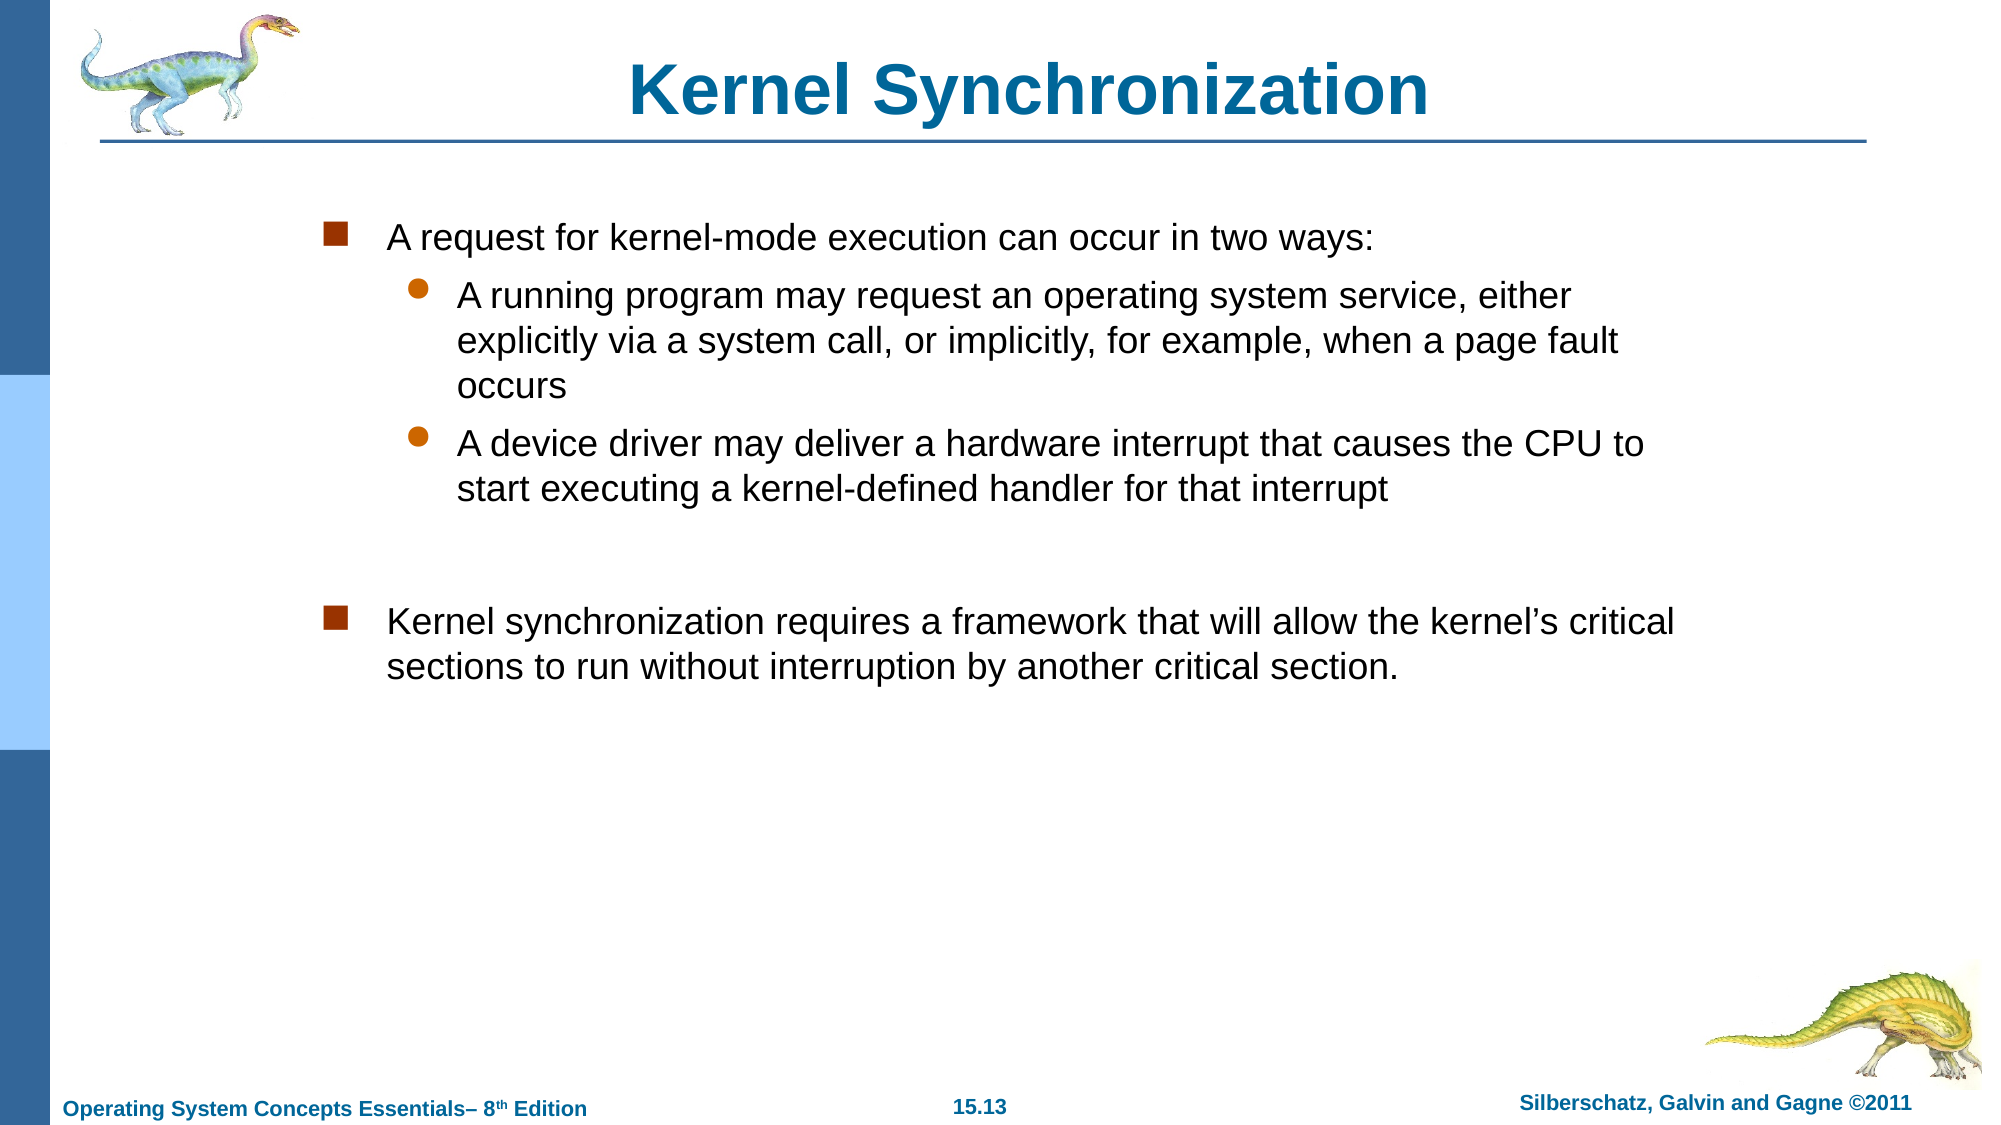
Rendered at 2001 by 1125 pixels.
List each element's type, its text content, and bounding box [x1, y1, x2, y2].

title Kernel Synchronization [300, 45, 1760, 141]
picture [62, 0, 324, 149]
picture [1700, 959, 1982, 1090]
list A request for kernel-mode execution can occur in two ways: A running program may request an operating system service, either explicitly via a system call, or implicitly, for example, when a page fault occurs A device driver may deliver a hardware interrupt that causes the CPU to start executing a kernel-defined handler for that interrupt Kernel synchronization requires a framework that will allow the kernel’s critical sections to run without interruption by another critical section. [305, 202, 1713, 946]
